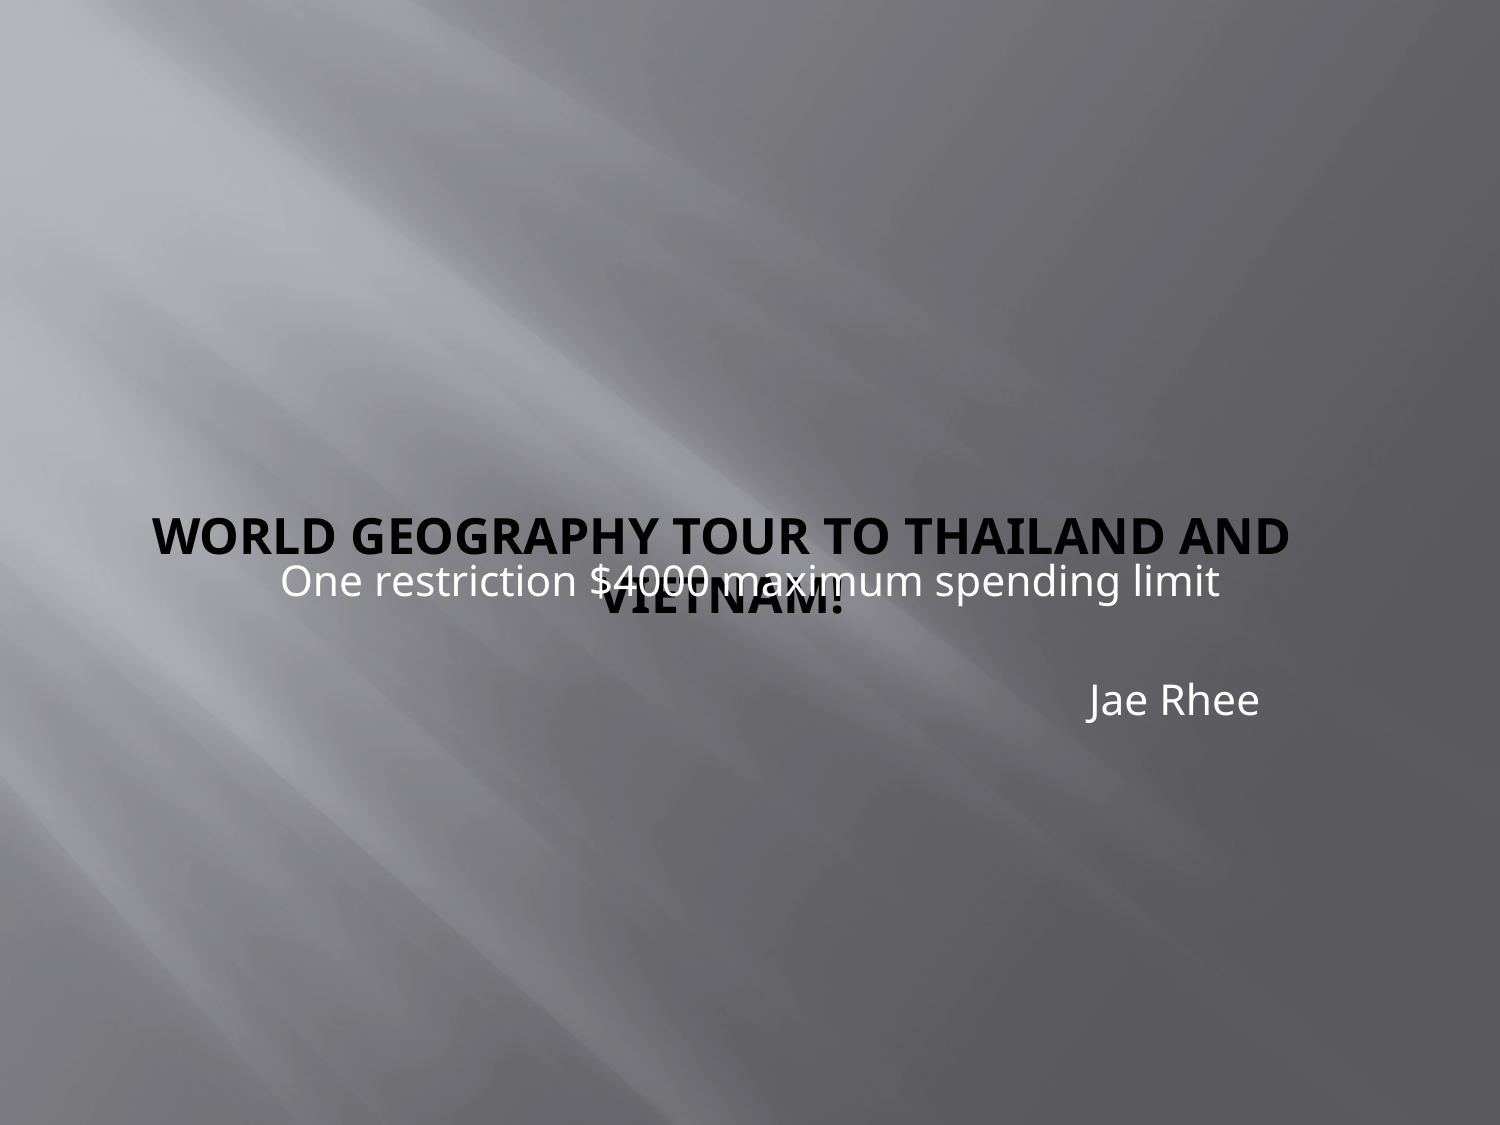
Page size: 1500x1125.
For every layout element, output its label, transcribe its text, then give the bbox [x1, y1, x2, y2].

subtitle One restriction $4000 maximum spending limit Jae Rhee [225, 546, 1275, 834]
title World Geography Tour to Thailand and Vietnam! [46, 503, 1397, 804]
